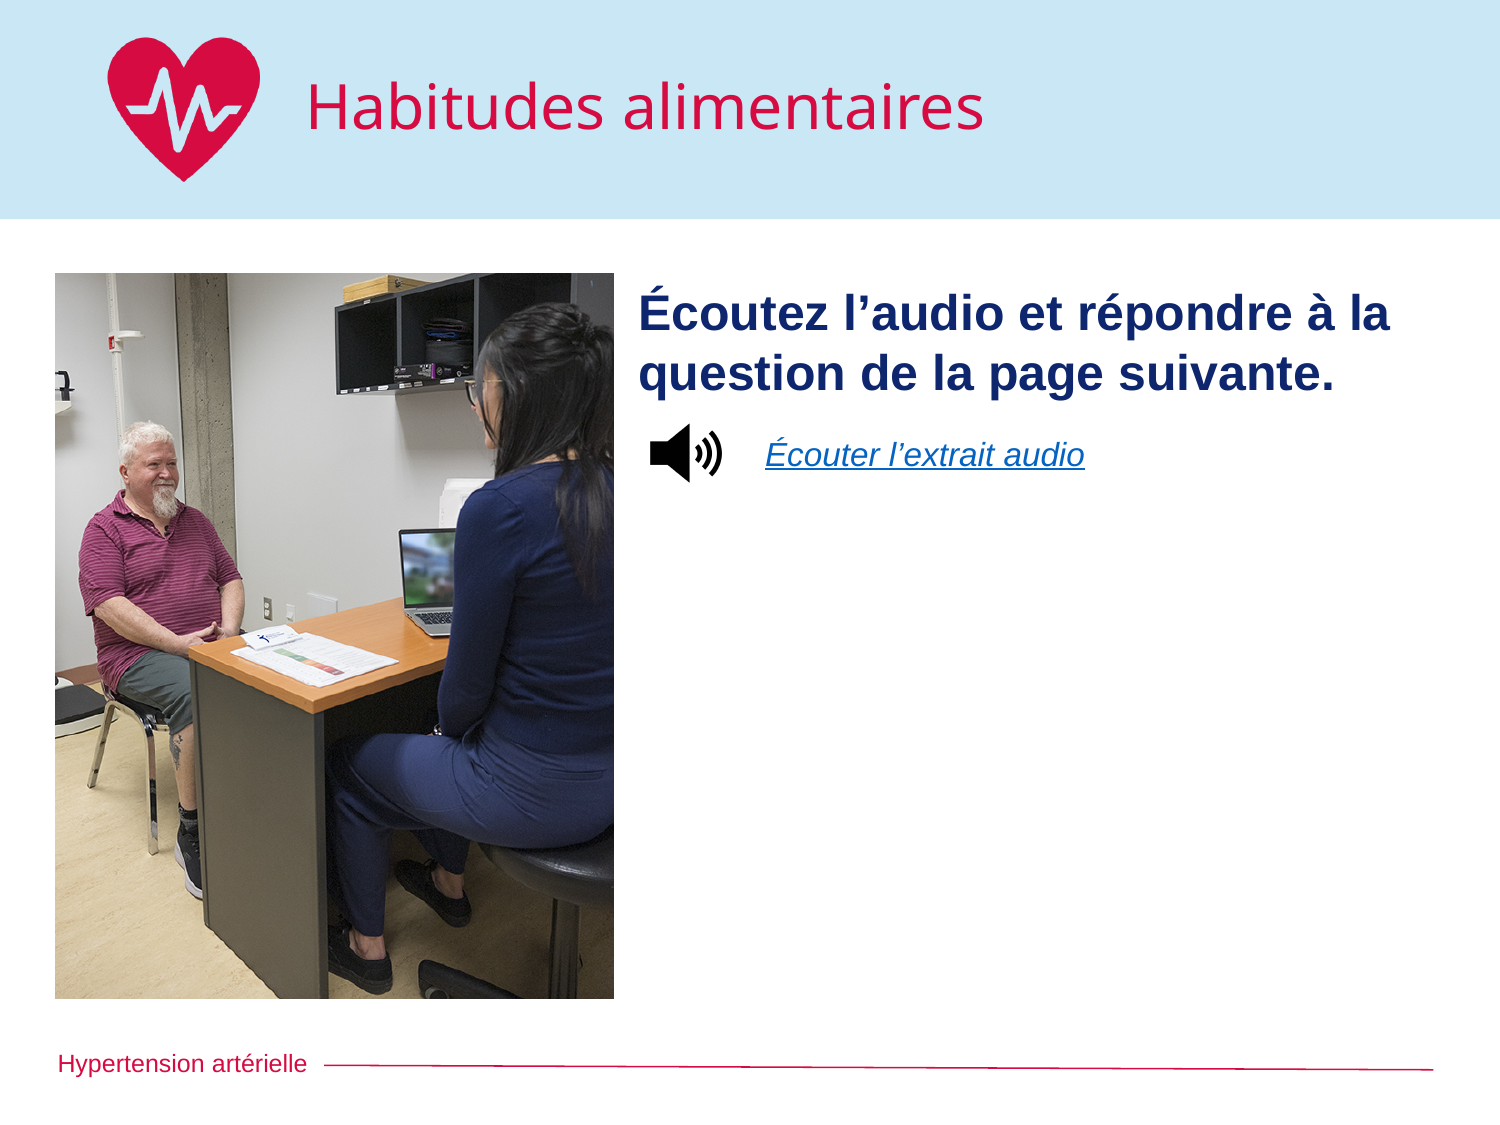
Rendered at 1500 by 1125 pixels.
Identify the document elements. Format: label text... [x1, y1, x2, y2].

list Hypertension artérielle [42, 1043, 325, 1080]
title Habitudes alimentaires [295, 59, 1465, 160]
text_box Écouter l’extrait audio [750, 425, 1107, 481]
text_box Écoutez l’audio et répondre à la question de la page suivante. [623, 273, 1431, 409]
picture [55, 273, 614, 999]
picture [647, 410, 732, 495]
picture [76, 2, 291, 217]
